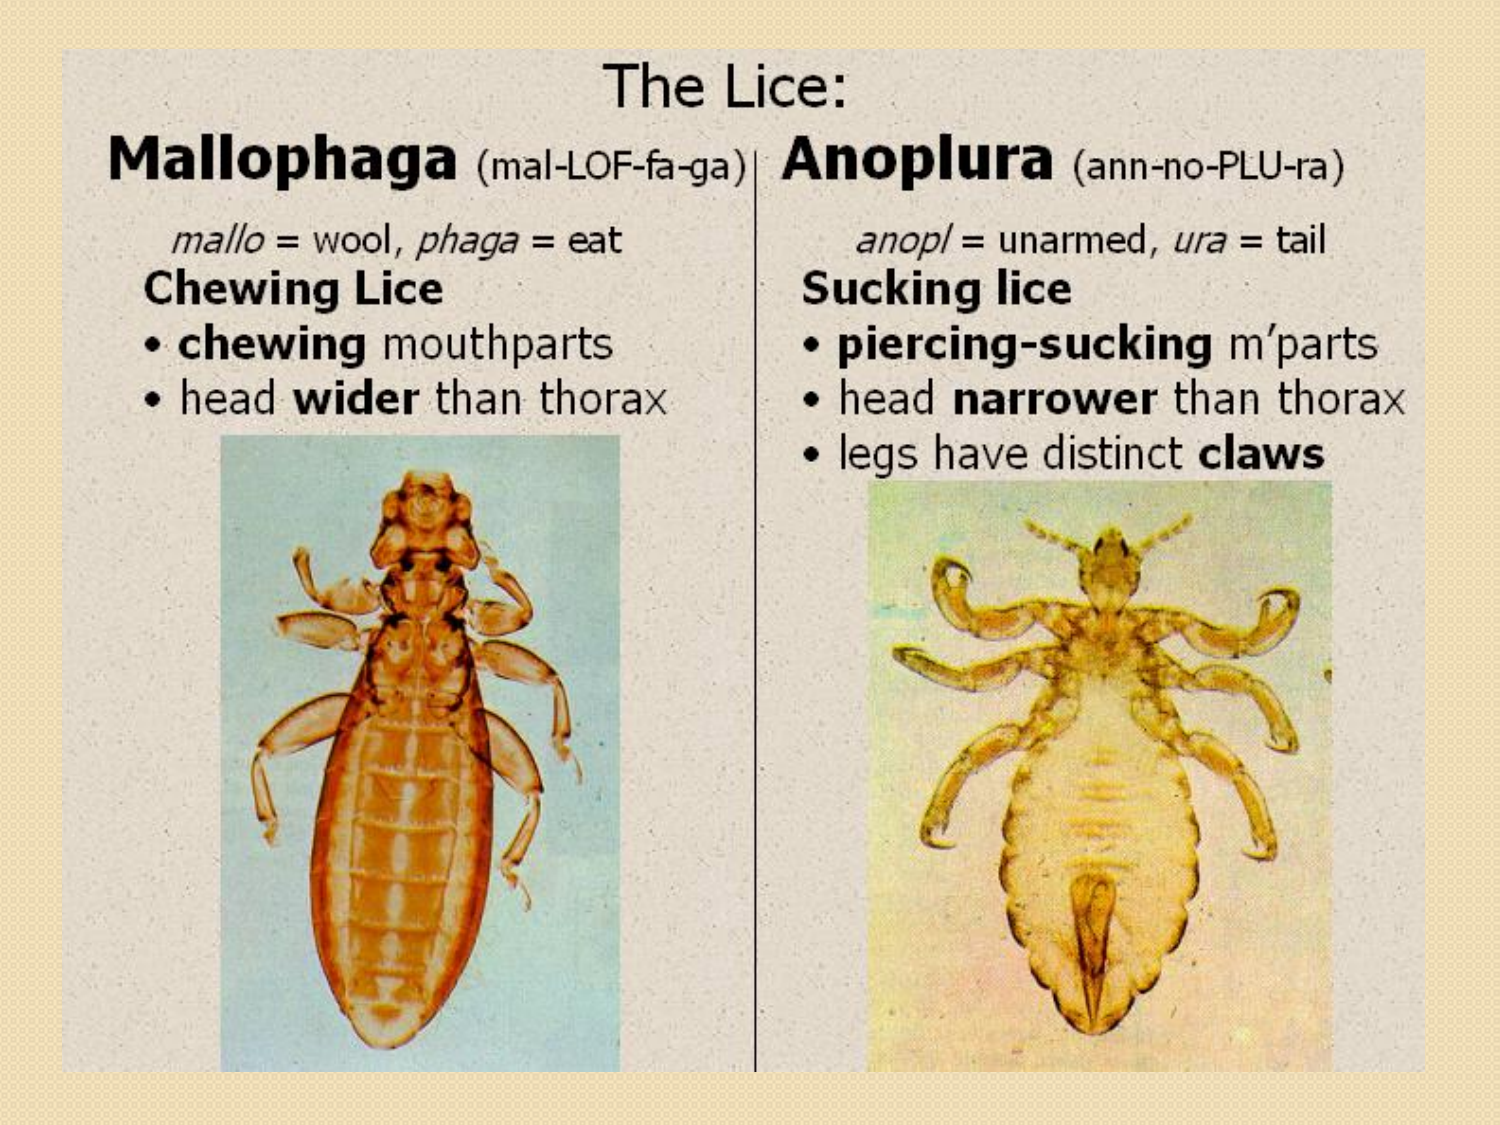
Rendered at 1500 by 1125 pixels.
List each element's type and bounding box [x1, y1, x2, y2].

list [62, 49, 1425, 1073]
